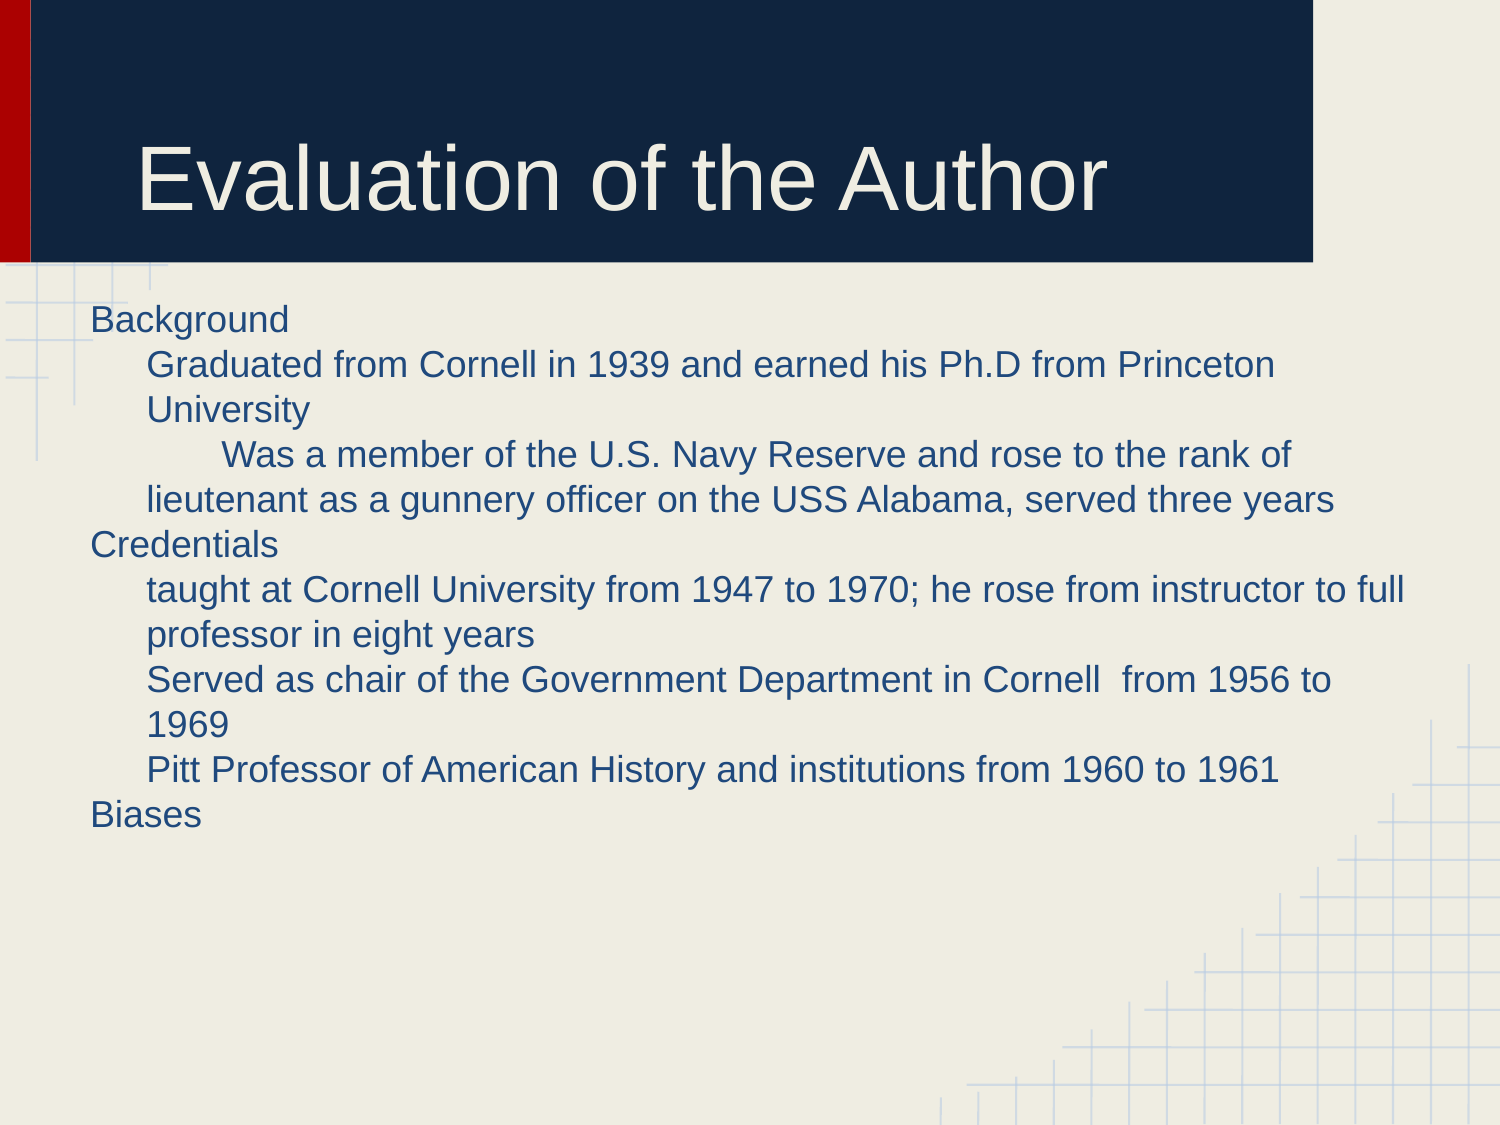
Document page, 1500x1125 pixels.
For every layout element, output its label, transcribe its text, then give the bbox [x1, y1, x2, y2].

list Background Graduated from Cornell in 1939 and earned his Ph.D from Princeton University Was a member of the U.S. Navy Reserve and rose to the rank of lieutenant as a gunnery officer on the USS Alabama, served three years Credentials taught at Cornell University from 1947 to 1970; he rose from instructor to full professor in eight years Served as chair of the Government Department in Cornell from 1956 to 1969 Pitt Professor of American History and institutions from 1960 to 1961 Biases [75, 279, 1425, 1074]
title Evaluation of the Author [75, 22, 1276, 244]
